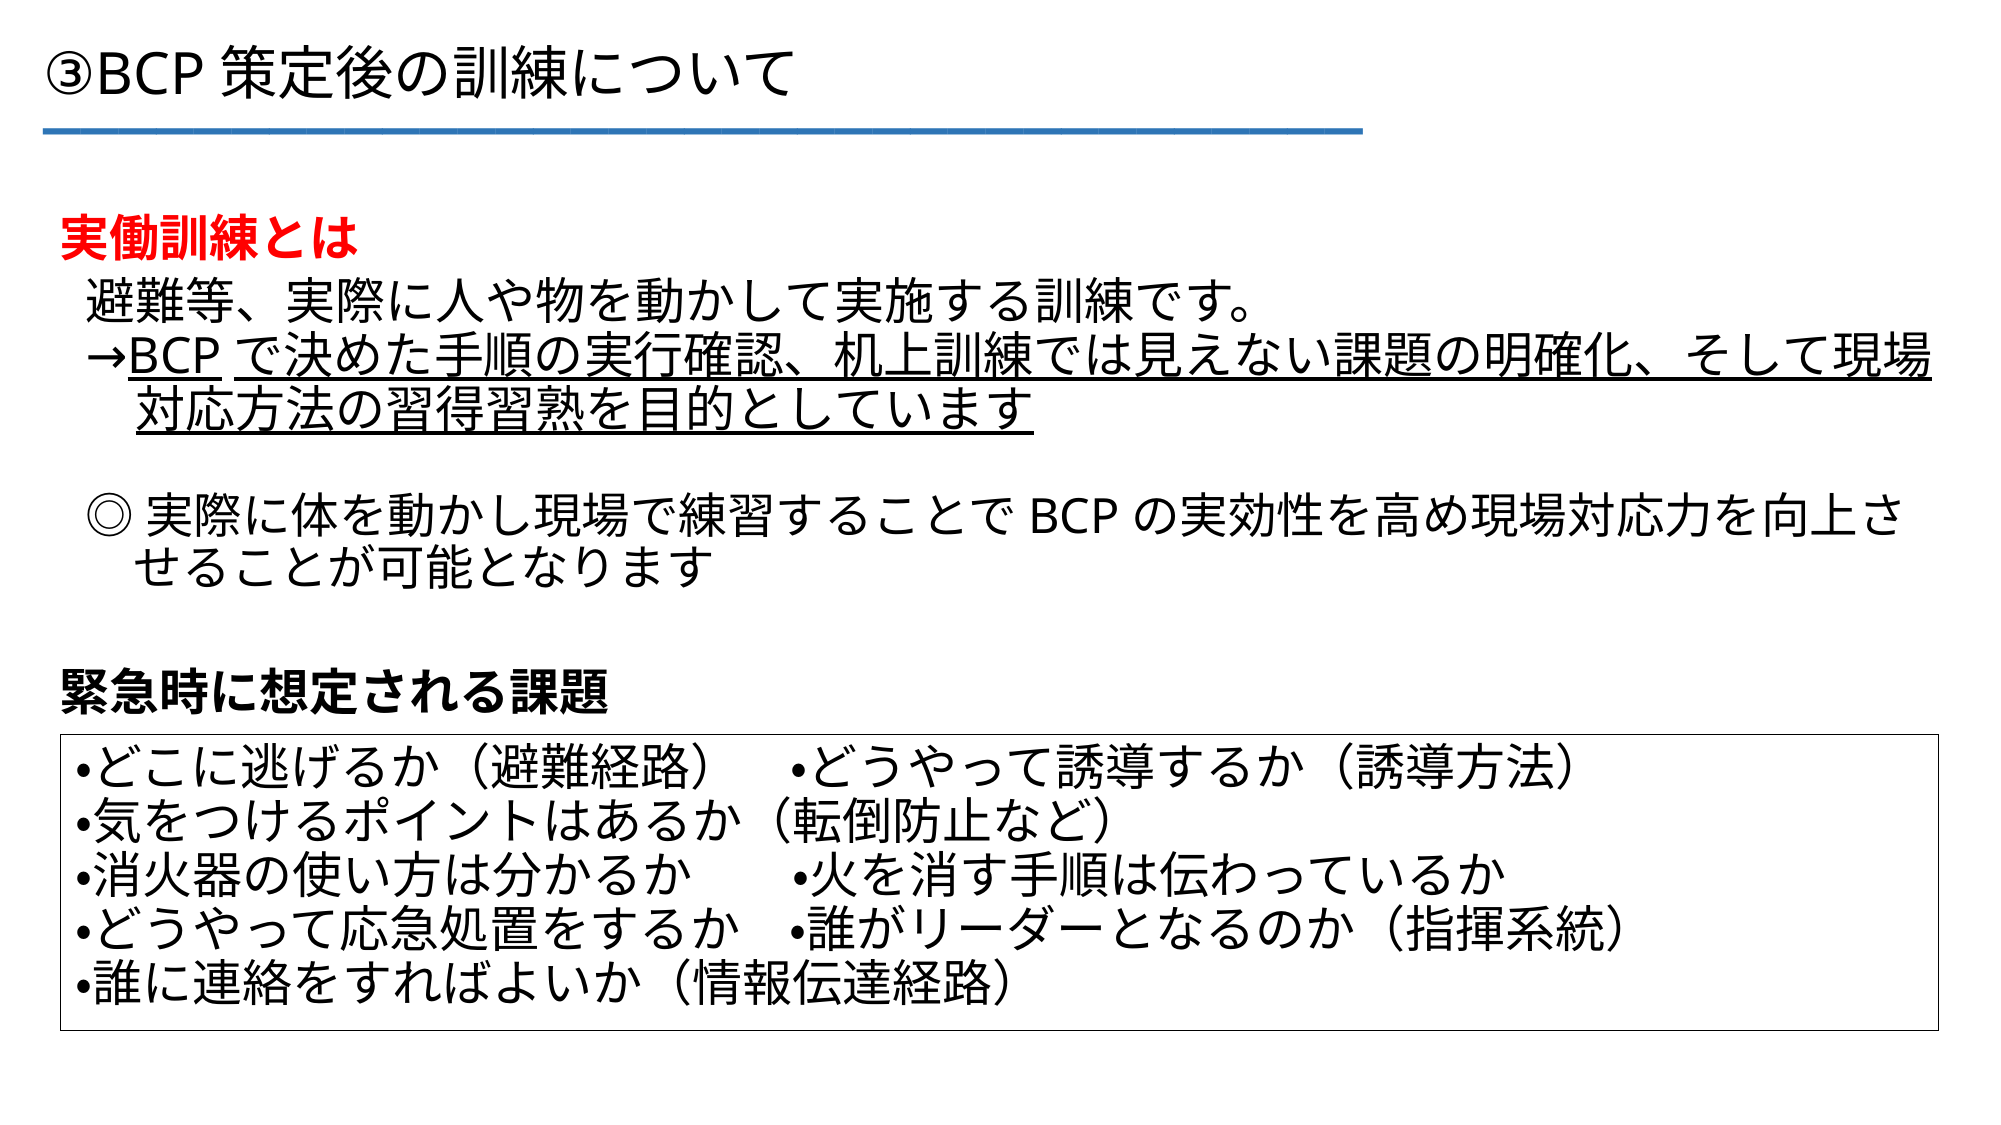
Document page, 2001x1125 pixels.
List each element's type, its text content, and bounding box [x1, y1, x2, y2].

text_box ◎実際に体を動かし現場で練習することでBCPの実効性を高め現場対応力を向上さ せることが可能となります [70, 484, 1960, 611]
text_box 実働訓練とは [44, 205, 1939, 278]
text_box ___________________________________ [28, 17, 1960, 164]
text_box 緊急時に想定される課題 [44, 659, 753, 723]
text_box 避難等、実際に人や物を動かして実施する訓練です。 →BCPで決めた手順の実行確認、机上訓練では見えない課題の明確化、そして現場 対応方法の習得習熟を目的としています [70, 269, 1960, 472]
text_box ・どこに逃げるか（避難経路） ・どうやって誘導するか（誘導方法） ・気をつけるポイントはあるか（転倒防止など） ・消火器の使い方は分かるか ・火を消す手順は伝わっているか ・どうやって応急処置をするか ・誰がリーダーとなるのか（指揮系統） ・誰に連絡をすればよいか（情報伝達経路） [60, 734, 1939, 1031]
text_box ③BCP策定後の訓練について [28, 36, 1923, 131]
